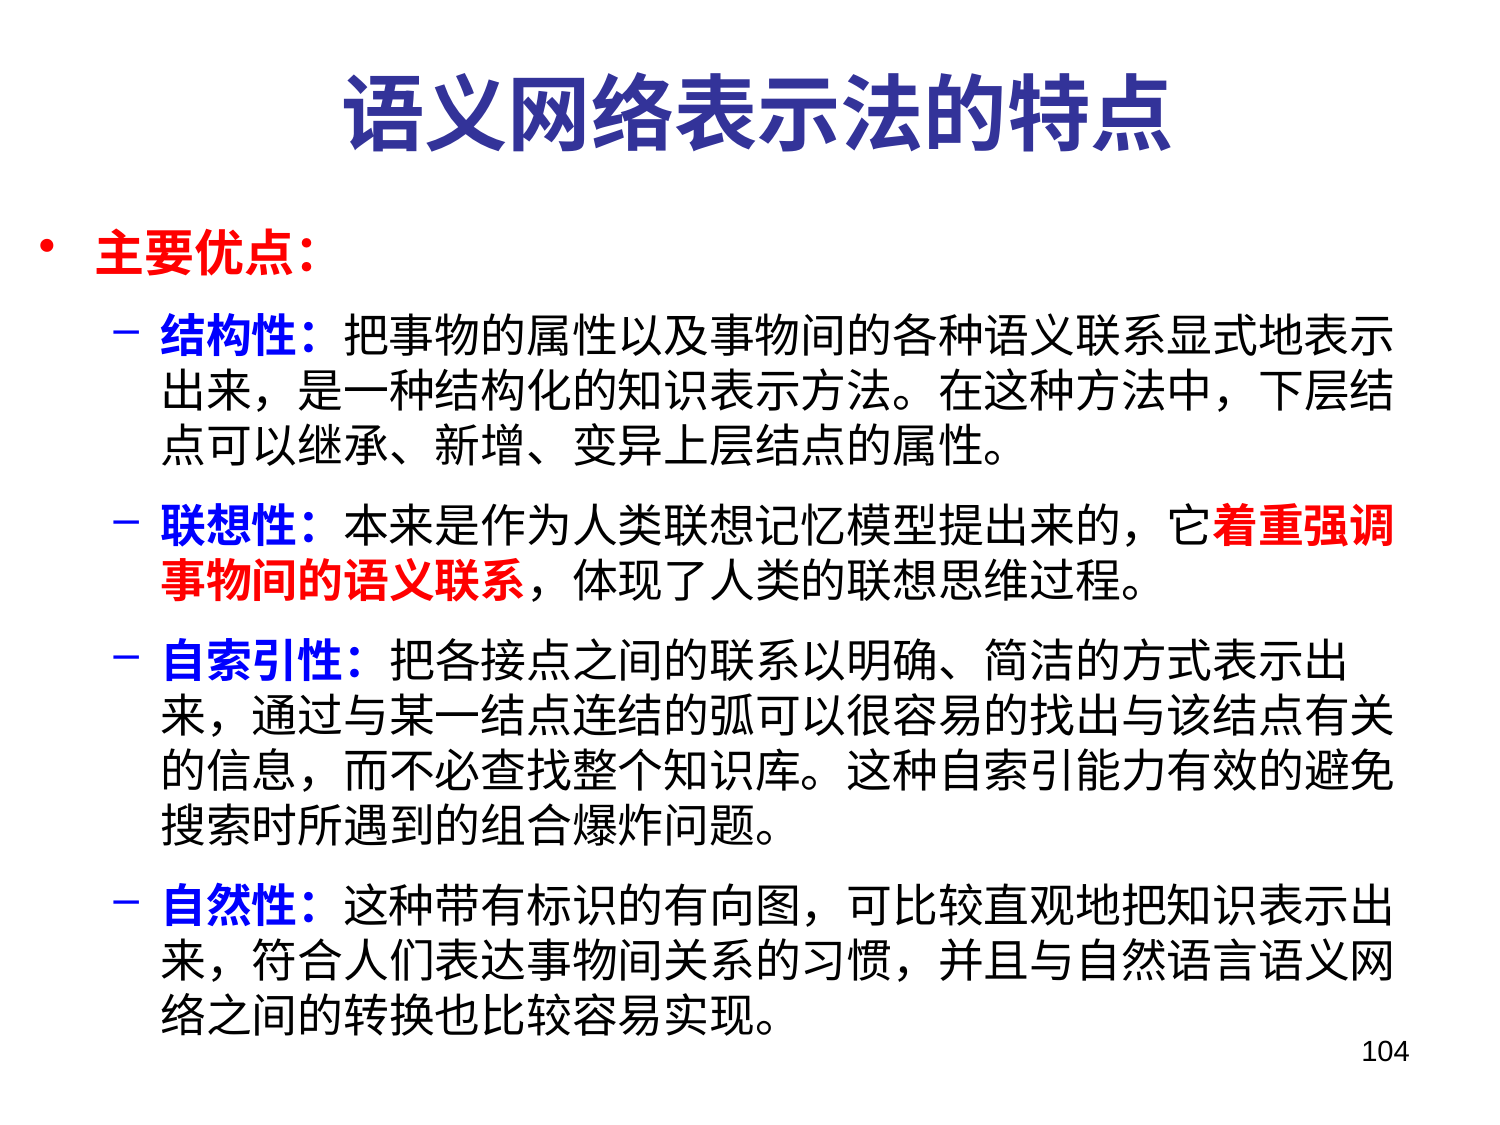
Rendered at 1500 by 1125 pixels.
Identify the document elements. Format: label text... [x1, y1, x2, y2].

list 主要优点： 结构性：把事物的属性以及事物间的各种语义联系显式地表示出来，是一种结构化的知识表示方法。在这种方法中，下层结点可以继承、新增、变异上层结点的属性。 联想性：本来是作为人类联想记忆模型提出来的，它着重强调事物间的语义联系，体现了人类的联想思维过程。 自索引性：把各接点之间的联系以明确、简洁的方式表示出来，通过与某一结点连结的弧可以很容易的找出与该结点有关的信息，而不必查找整个知识库。这种自索引能力有效的避免搜索时所遇到的组合爆炸问题。 自然性：这种带有标识的有向图，可比较直观地把知识表示出来，符合人们表达事物间关系的习惯，并且与自然语言语义网络之间的转换也比较容易实现。 [23, 214, 1441, 1047]
title 语义网络表示法的特点 [82, 42, 1433, 180]
slide_number 104 [1074, 1047, 1425, 1103]
